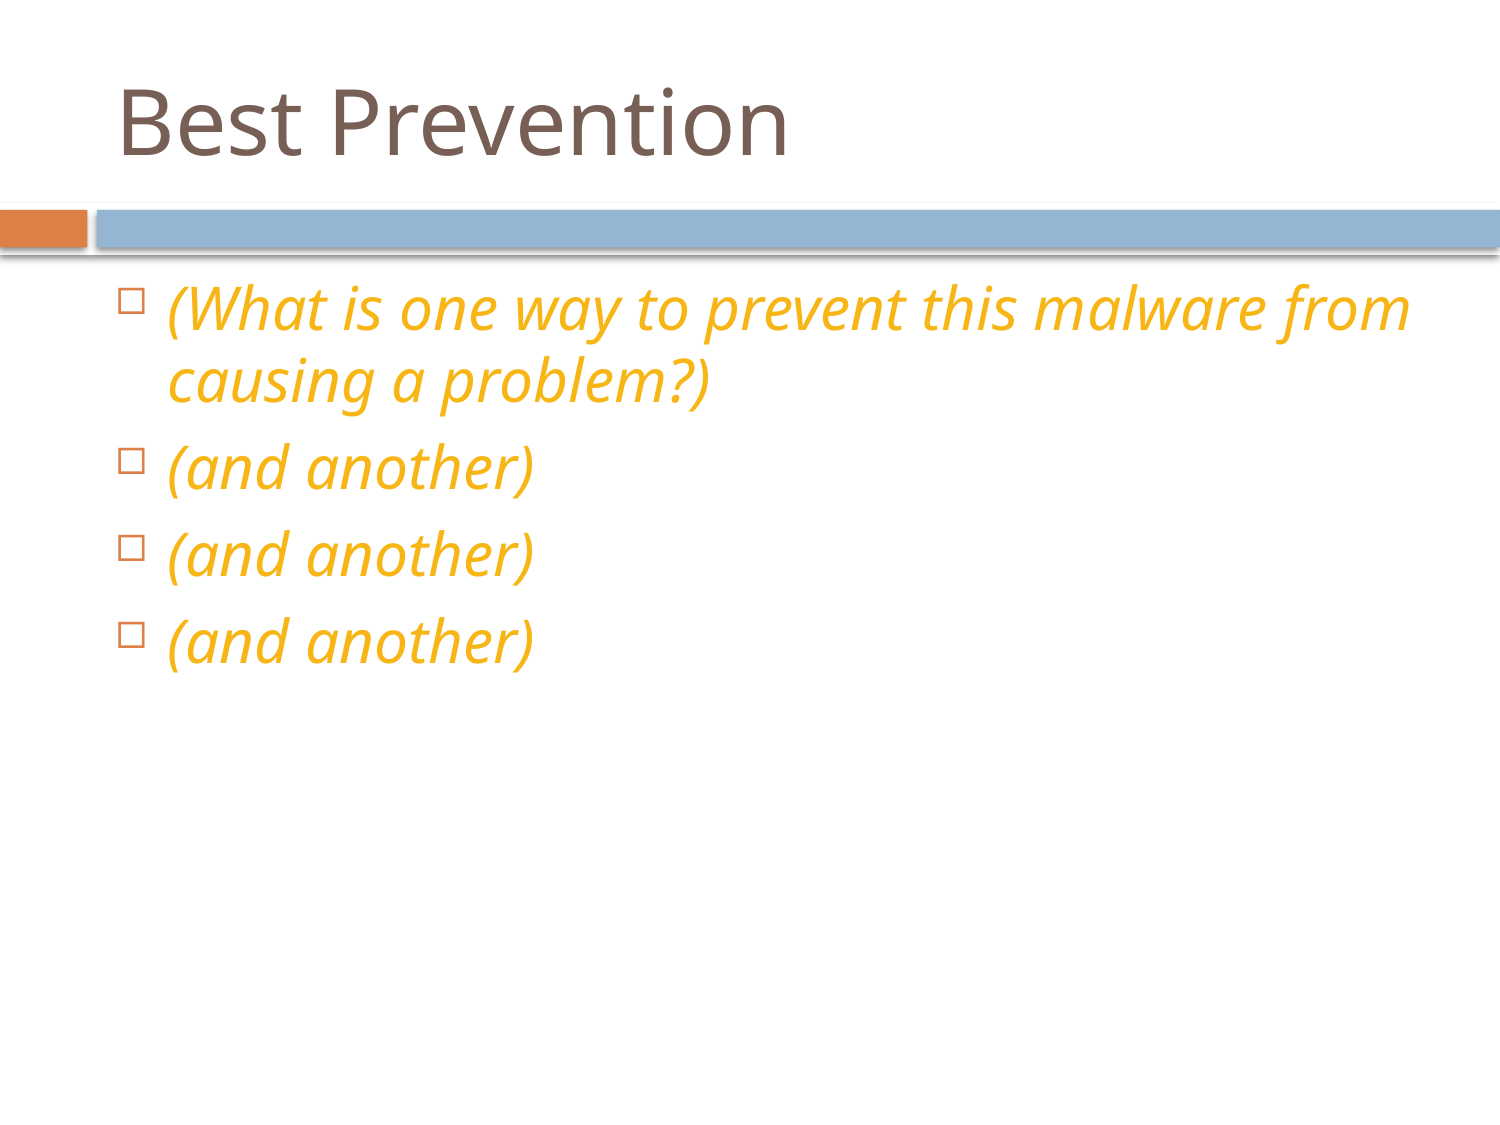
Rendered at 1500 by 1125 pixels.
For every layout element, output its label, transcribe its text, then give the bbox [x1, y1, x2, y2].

title Best Prevention [100, 37, 1439, 201]
list (What is one way to prevent this malware from causing a problem?) (and another) (and another) (and another) [100, 262, 1439, 1001]
